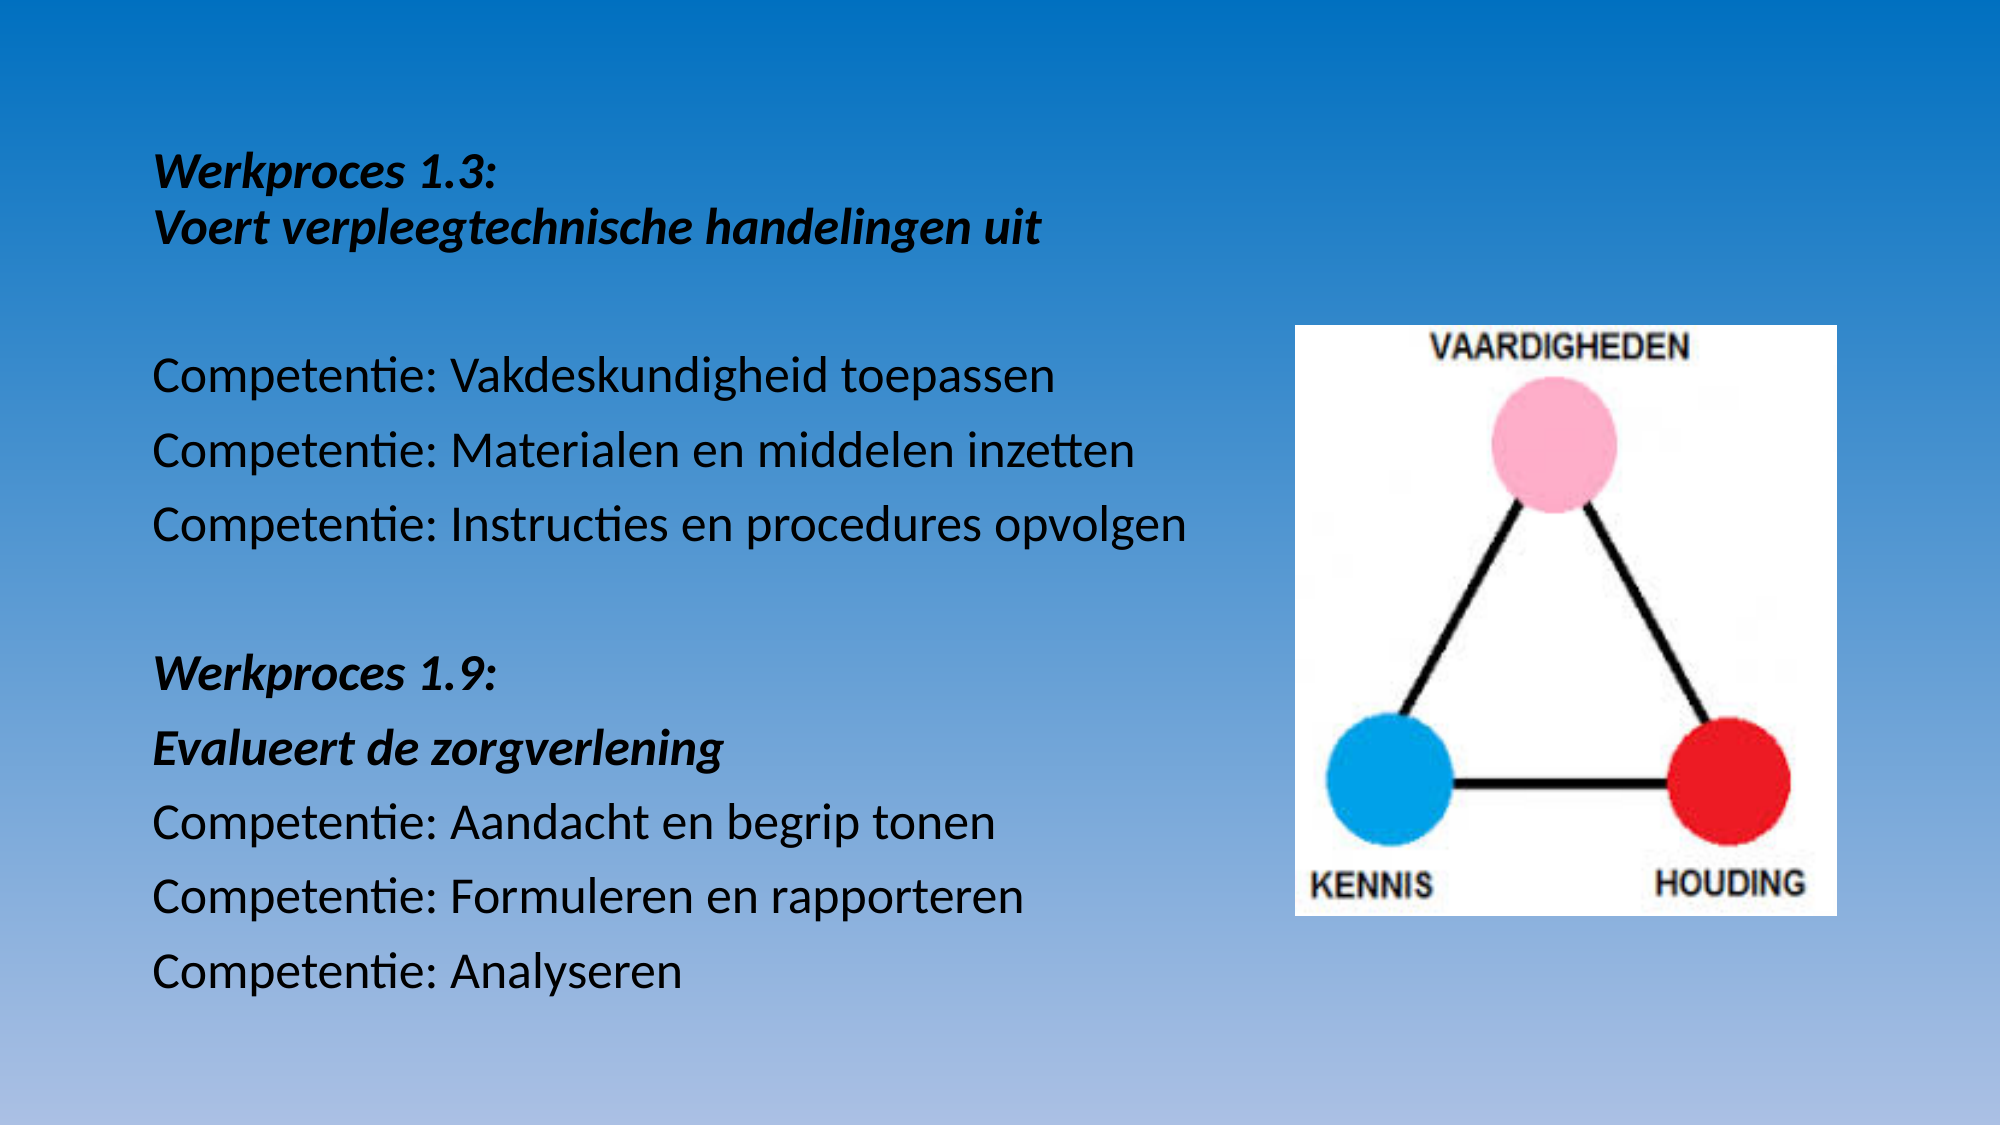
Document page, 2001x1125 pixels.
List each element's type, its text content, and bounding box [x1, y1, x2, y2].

picture [1295, 325, 1837, 916]
list Werkproces 1.3: Voert verpleegtechnische handelingen uit Competentie: Vakdeskundigheid toepassen Competentie: Materialen en middelen inzetten Competentie: Instructies en procedures opvolgen Werkproces 1.9: Evalueert de zorgverlening Competentie: Aandacht en begrip tonen Competentie: Formuleren en rapporteren Competentie: Analyseren [137, 136, 1863, 1014]
